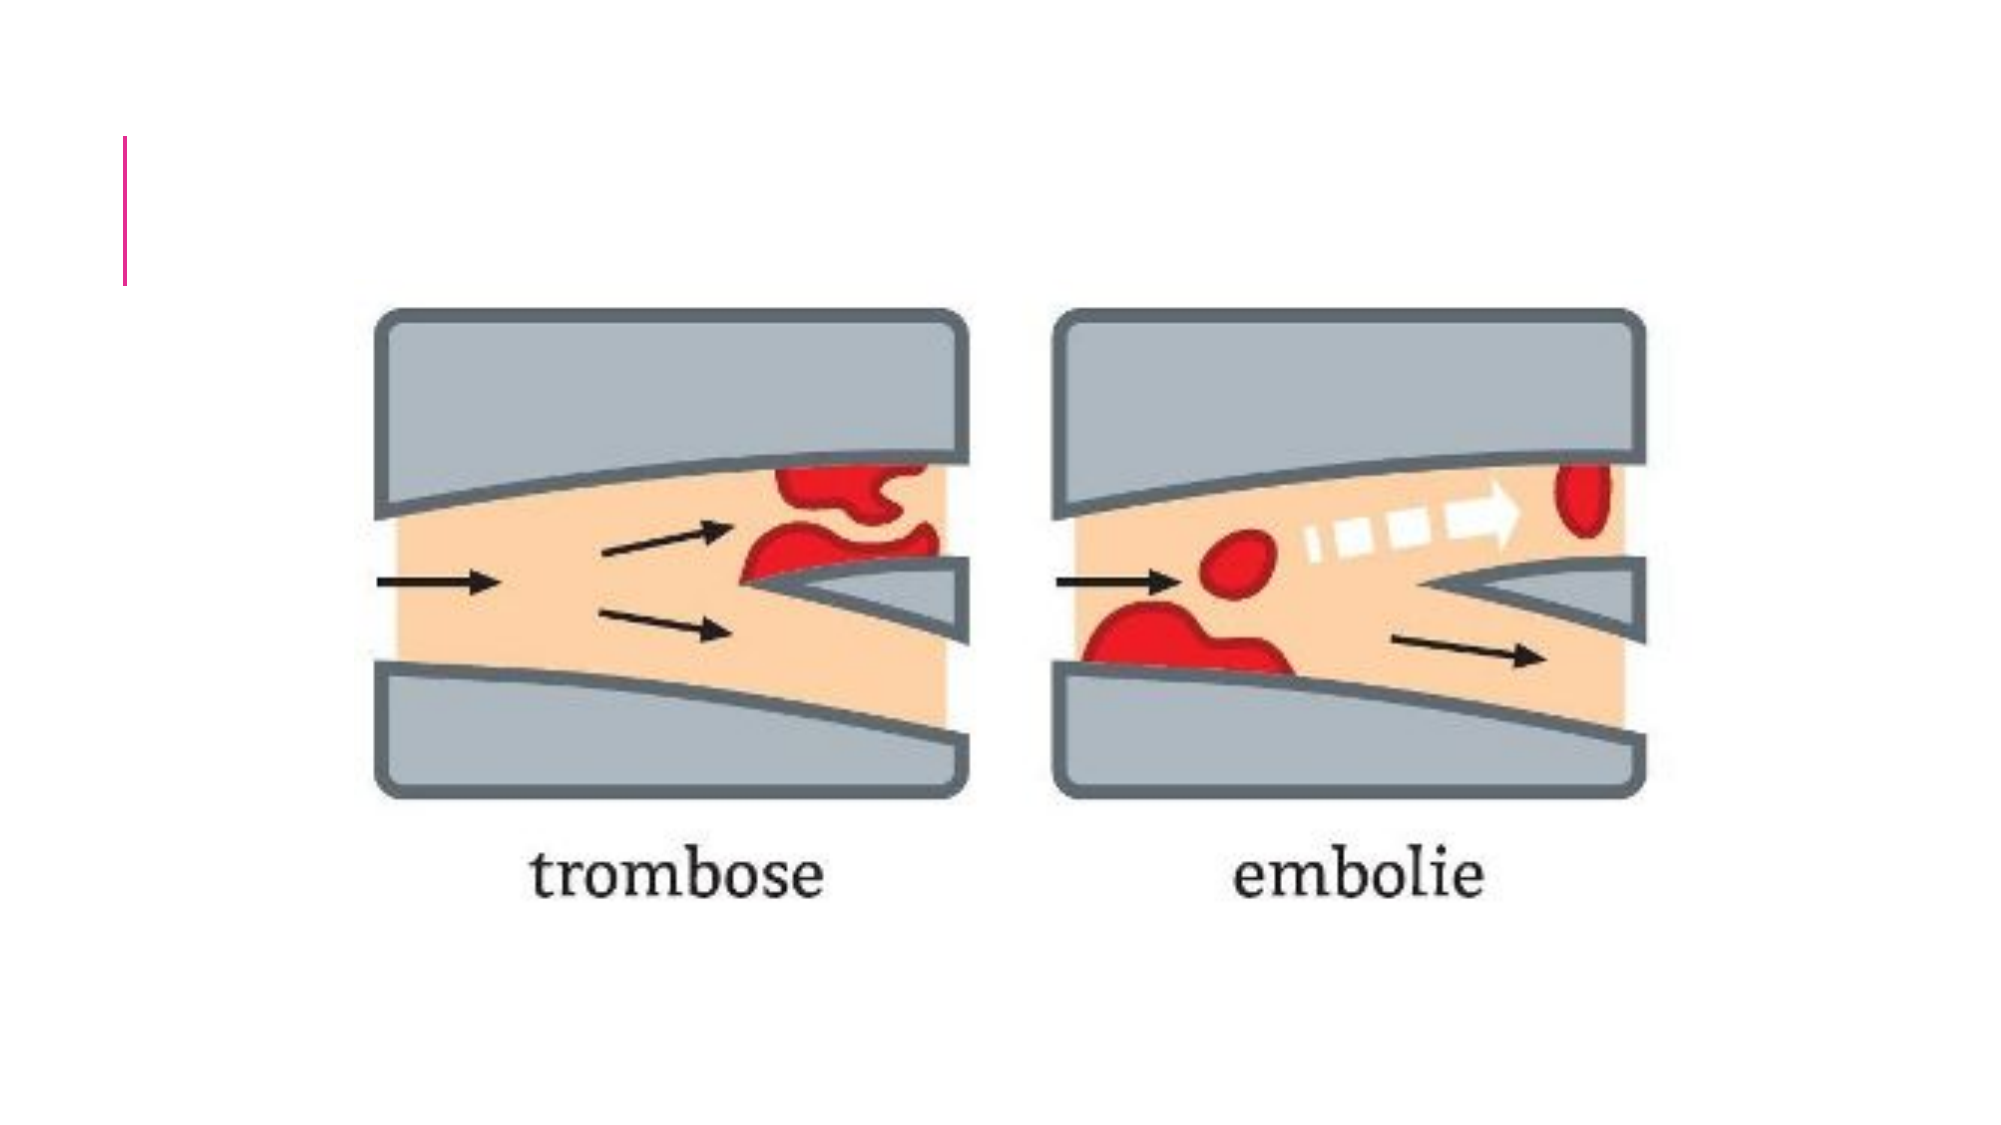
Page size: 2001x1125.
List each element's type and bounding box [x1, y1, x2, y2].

list [353, 278, 1692, 941]
